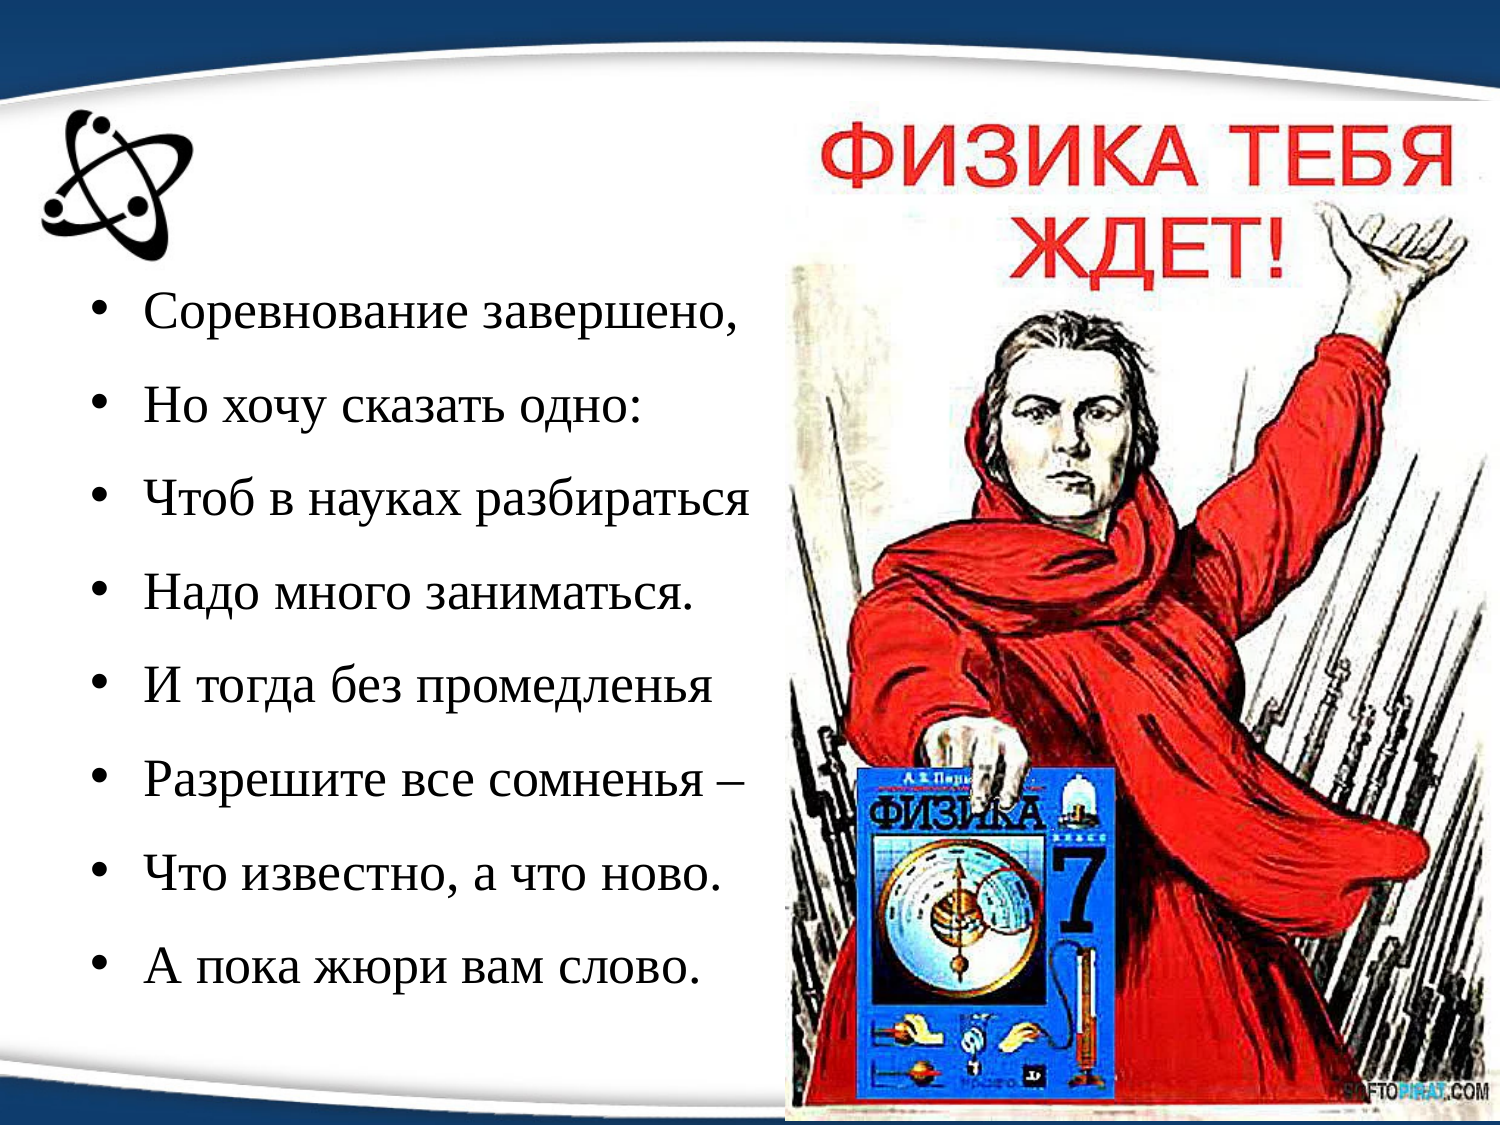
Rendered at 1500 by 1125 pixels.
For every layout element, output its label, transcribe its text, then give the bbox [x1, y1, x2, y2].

picture [0, 0, 1500, 1125]
list Соревнование завершено, Но хочу сказать одно: Чтоб в науках разбираться Надо много заниматься. И тогда без промедленья Разрешите все сомненья – Что известно, а что ново. А пока жюри вам слово. [75, 262, 780, 1005]
